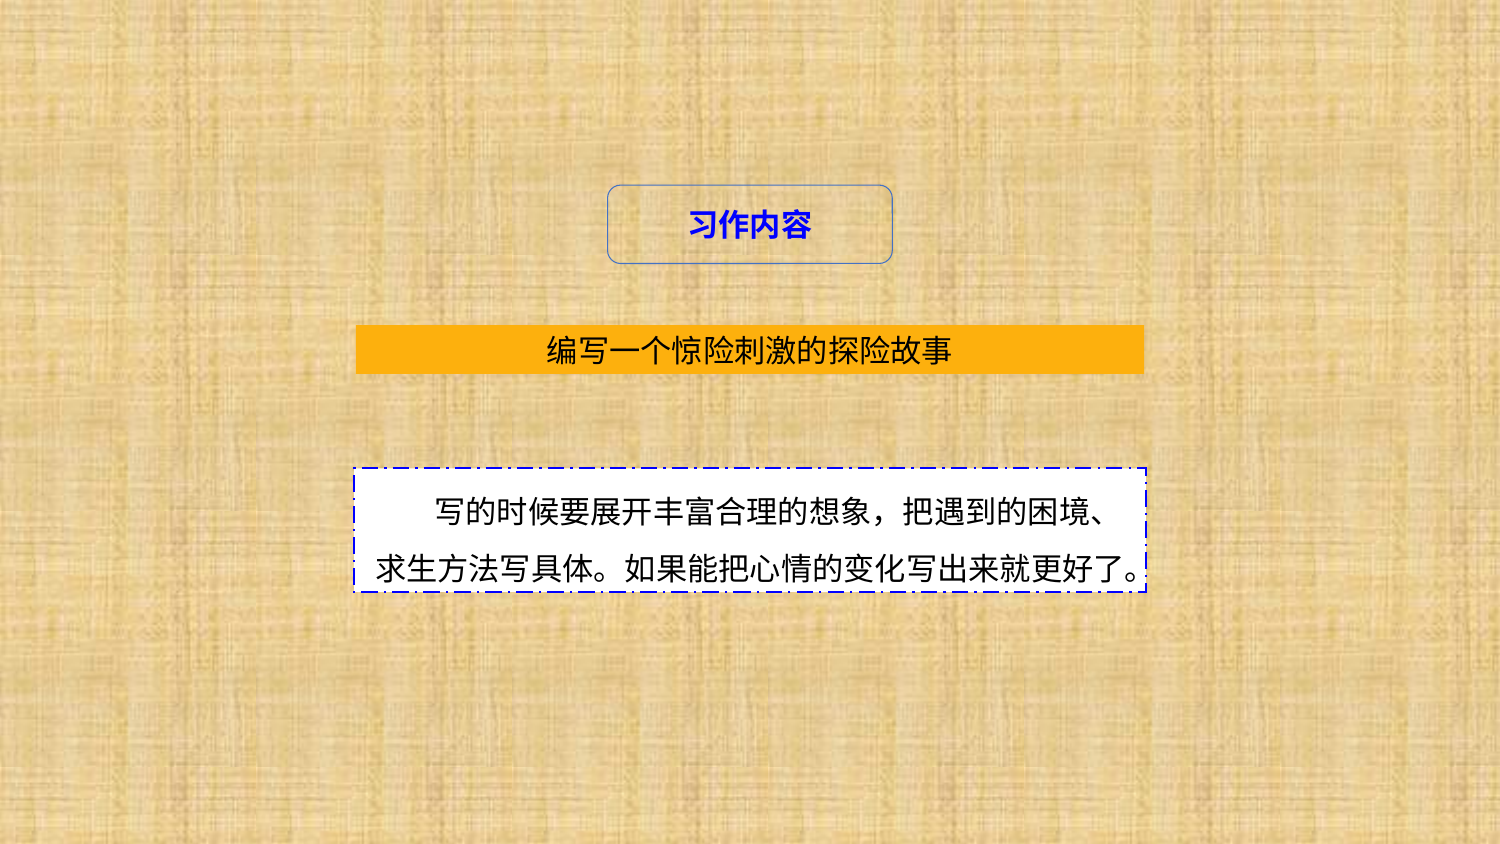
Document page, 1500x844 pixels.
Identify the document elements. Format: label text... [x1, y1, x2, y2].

text_box 编写一个惊险刺激的探险故事 [355, 325, 1145, 374]
picture [0, 0, 1500, 844]
text_box 习作内容 [607, 184, 893, 265]
text_box 写的时候要展开丰富合理的想象，把遇到的困境、求生方法写具体。如果能把心情的变化写出来就更好了。 [353, 467, 1147, 593]
